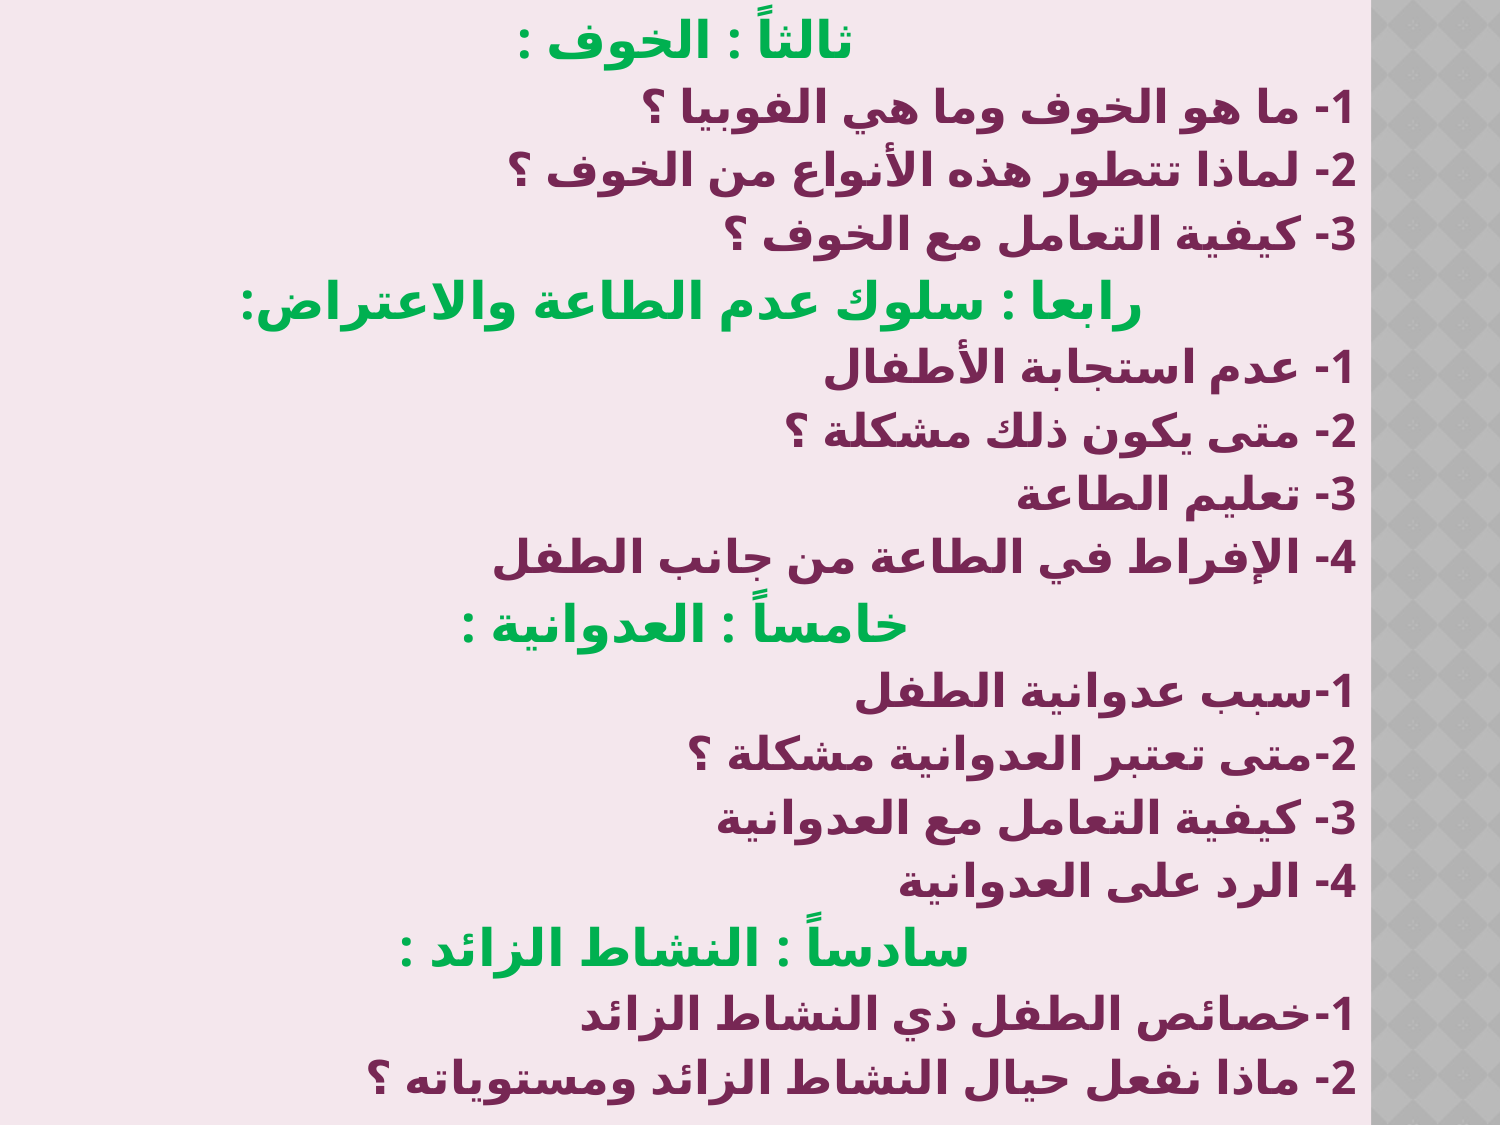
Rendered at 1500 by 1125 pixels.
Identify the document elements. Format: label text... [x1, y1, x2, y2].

list ثالثاً : الخوف : 1- ما هو الخوف وما هي الفوبيا ؟ 2- لماذا تتطور هذه الأنواع من الخوف ؟ 3- كيفية التعامل مع الخوف ؟ رابعا : سلوك عدم الطاعة والاعتراض: 1- عدم استجابة الأطفال 2- متى يكون ذلك مشكلة ؟ 3- تعليم الطاعة 4- الإفراط في الطاعة من جانب الطفل خامساً : العدوانية : 1-سبب عدوانية الطفل 2-متى تعتبر العدوانية مشكلة ؟ 3- كيفية التعامل مع العدوانية 4- الرد على العدوانية سادساً : النشاط الزائد : 1-خصائص الطفل ذي النشاط الزائد 2- ماذا نفعل حيال النشاط الزائد ومستوياته ؟ [0, 0, 1372, 1125]
